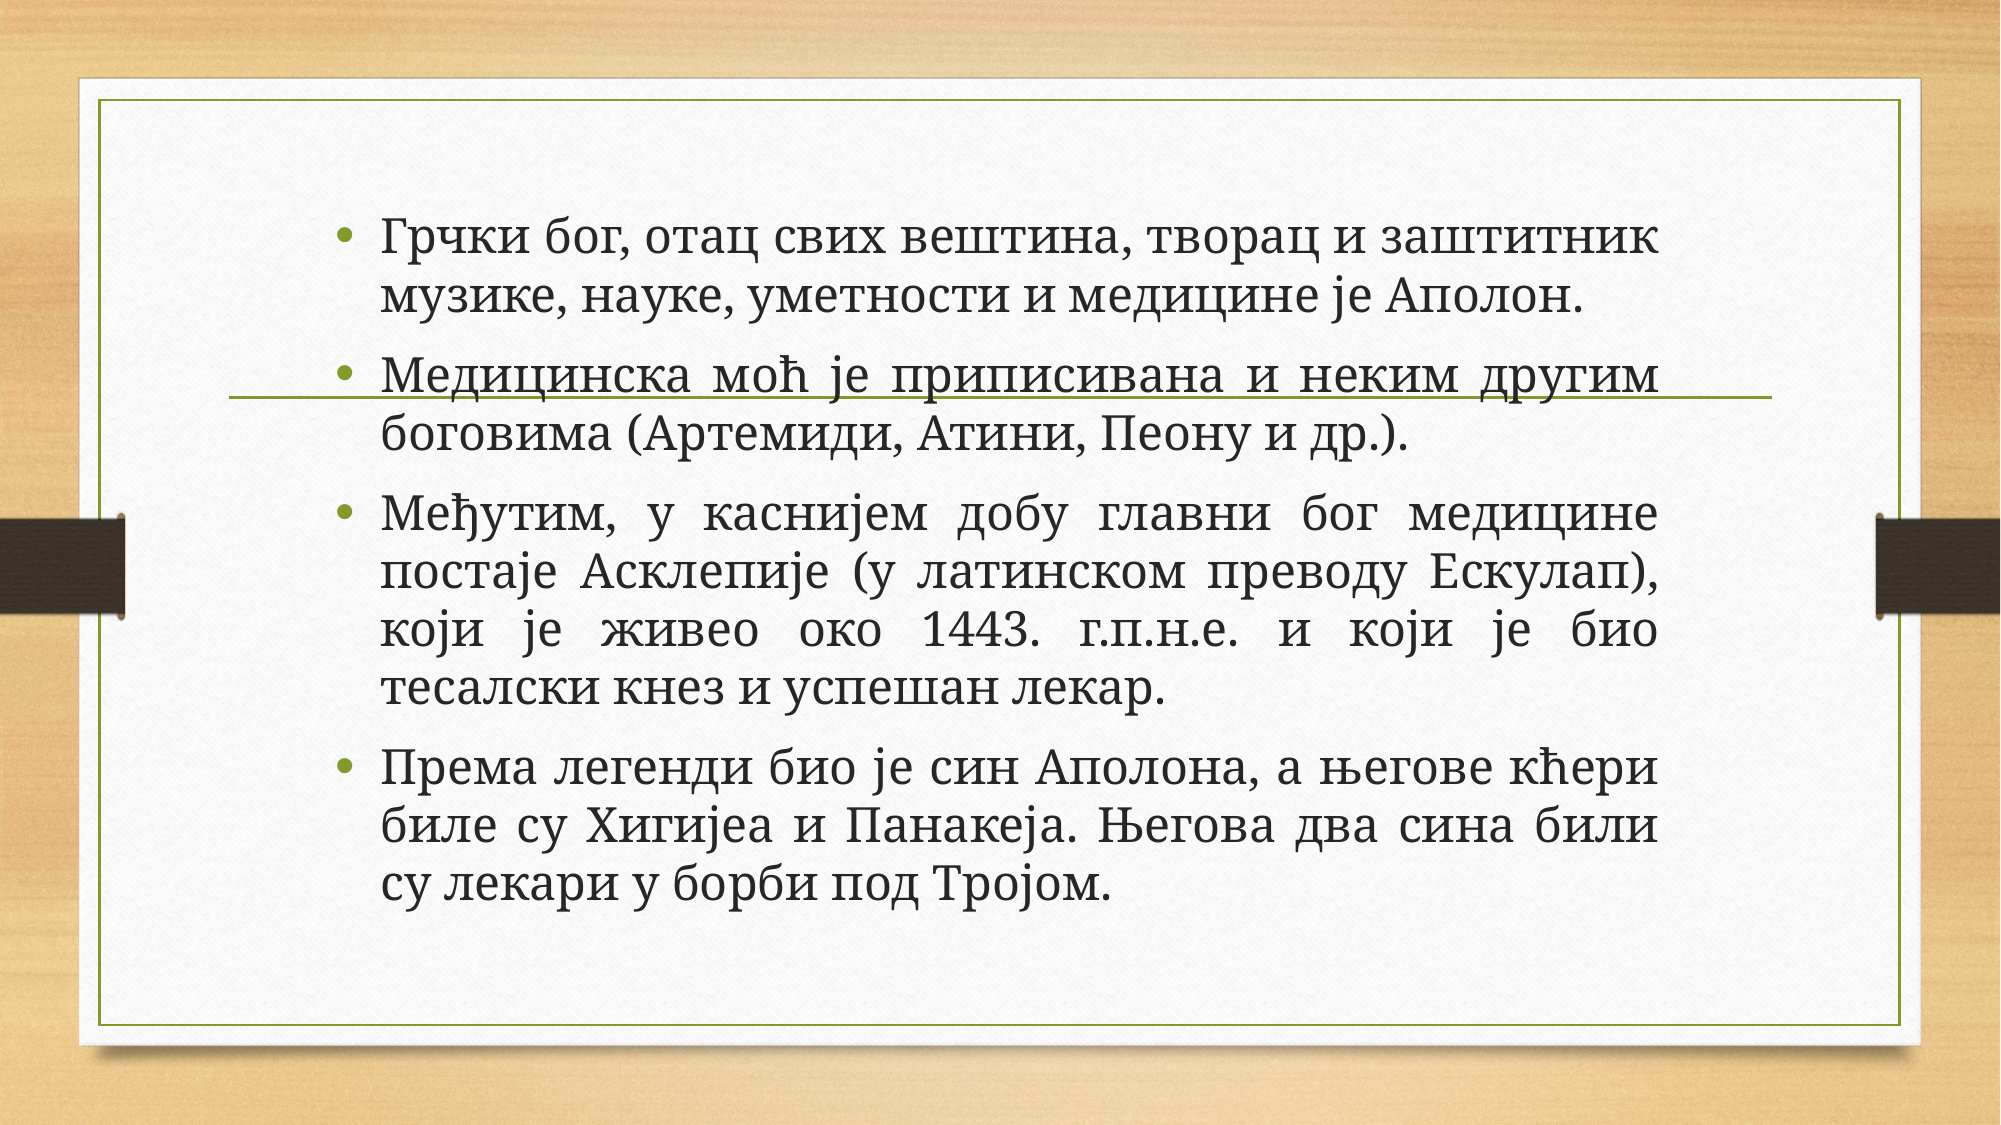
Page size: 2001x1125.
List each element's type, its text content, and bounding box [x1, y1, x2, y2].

list Грчки бог, отац свих вештина, творац и заштитник музике, науке, уметности и медицине је Аполон. Медицинска моћ је приписивана и неким другим боговима (Артемиди, Атини, Пеону и др.). Међутим, у каснијем добу главни бог медицине постаје Асклепије (у латинском преводу Ескулап), који је живео око 1443. г.п.н.е. и који је био тесалски кнез и успешан лекар. Према легенди био је син Аполона, а његове кћери биле су Хигијеа и Панакеја. Његова два сина били су лекари у борби под Тројом. [320, 198, 1676, 939]
picture [0, 0, 2001, 1125]
